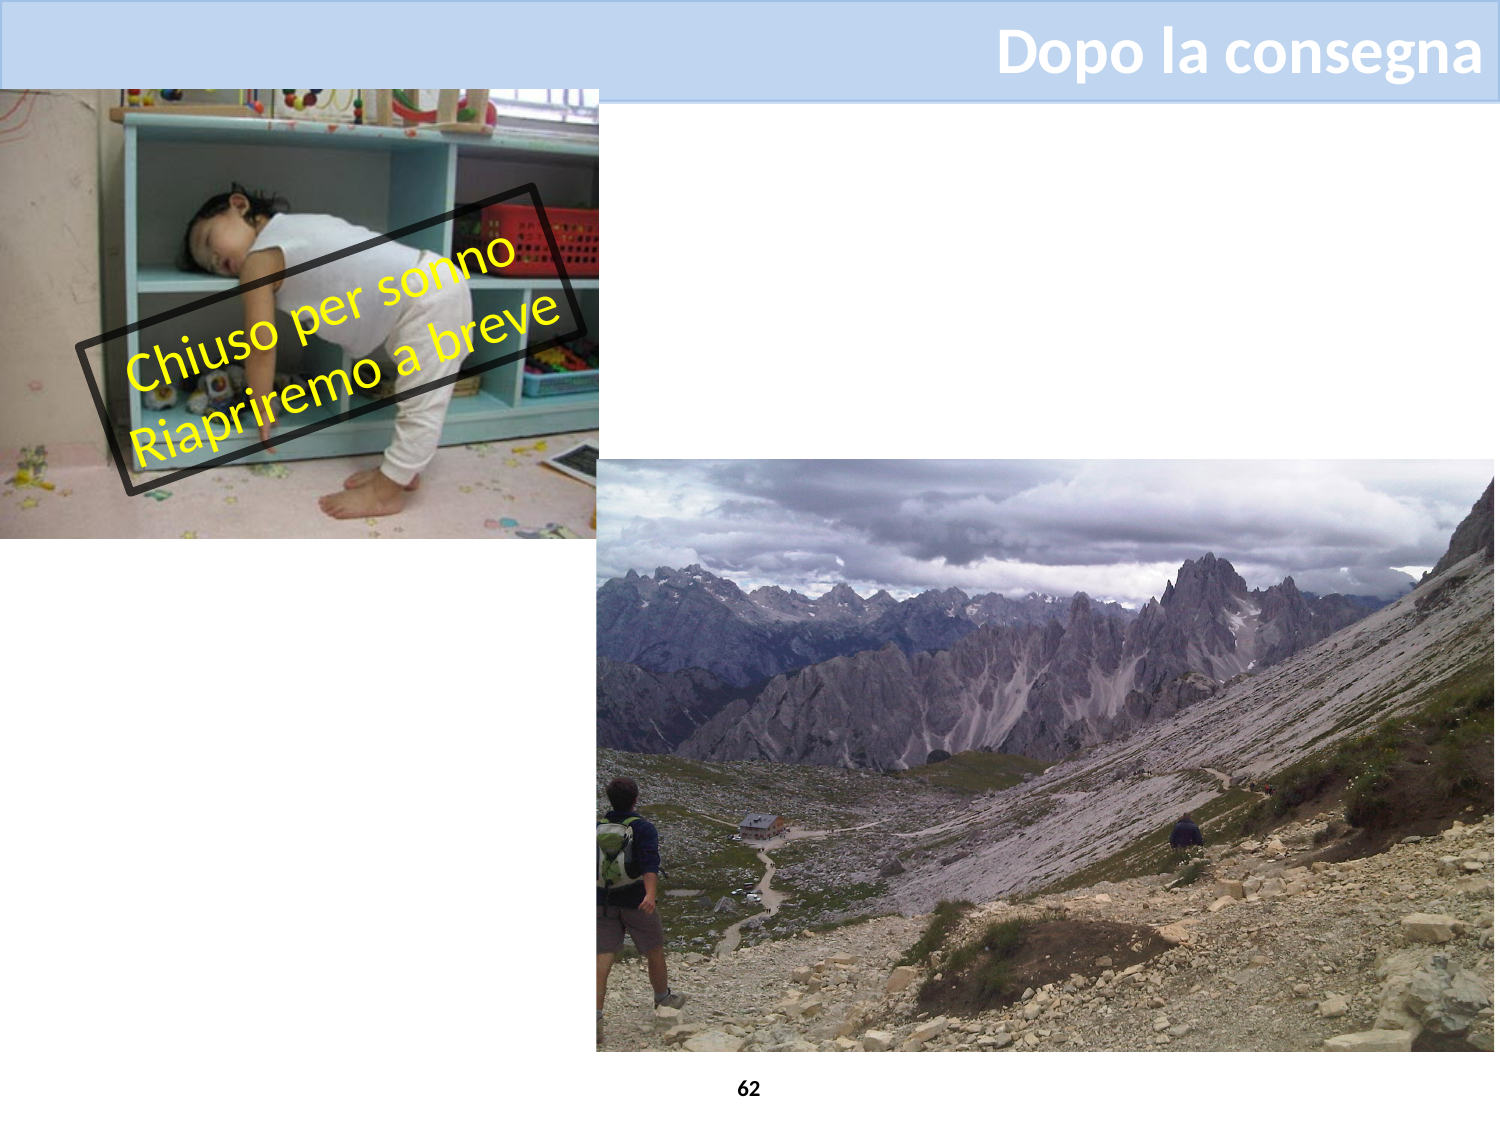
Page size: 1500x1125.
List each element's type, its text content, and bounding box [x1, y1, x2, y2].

text_box Dopo la consegna [714, 0, 1500, 95]
text_box 62 [573, 1057, 924, 1118]
picture [0, 89, 1495, 1052]
